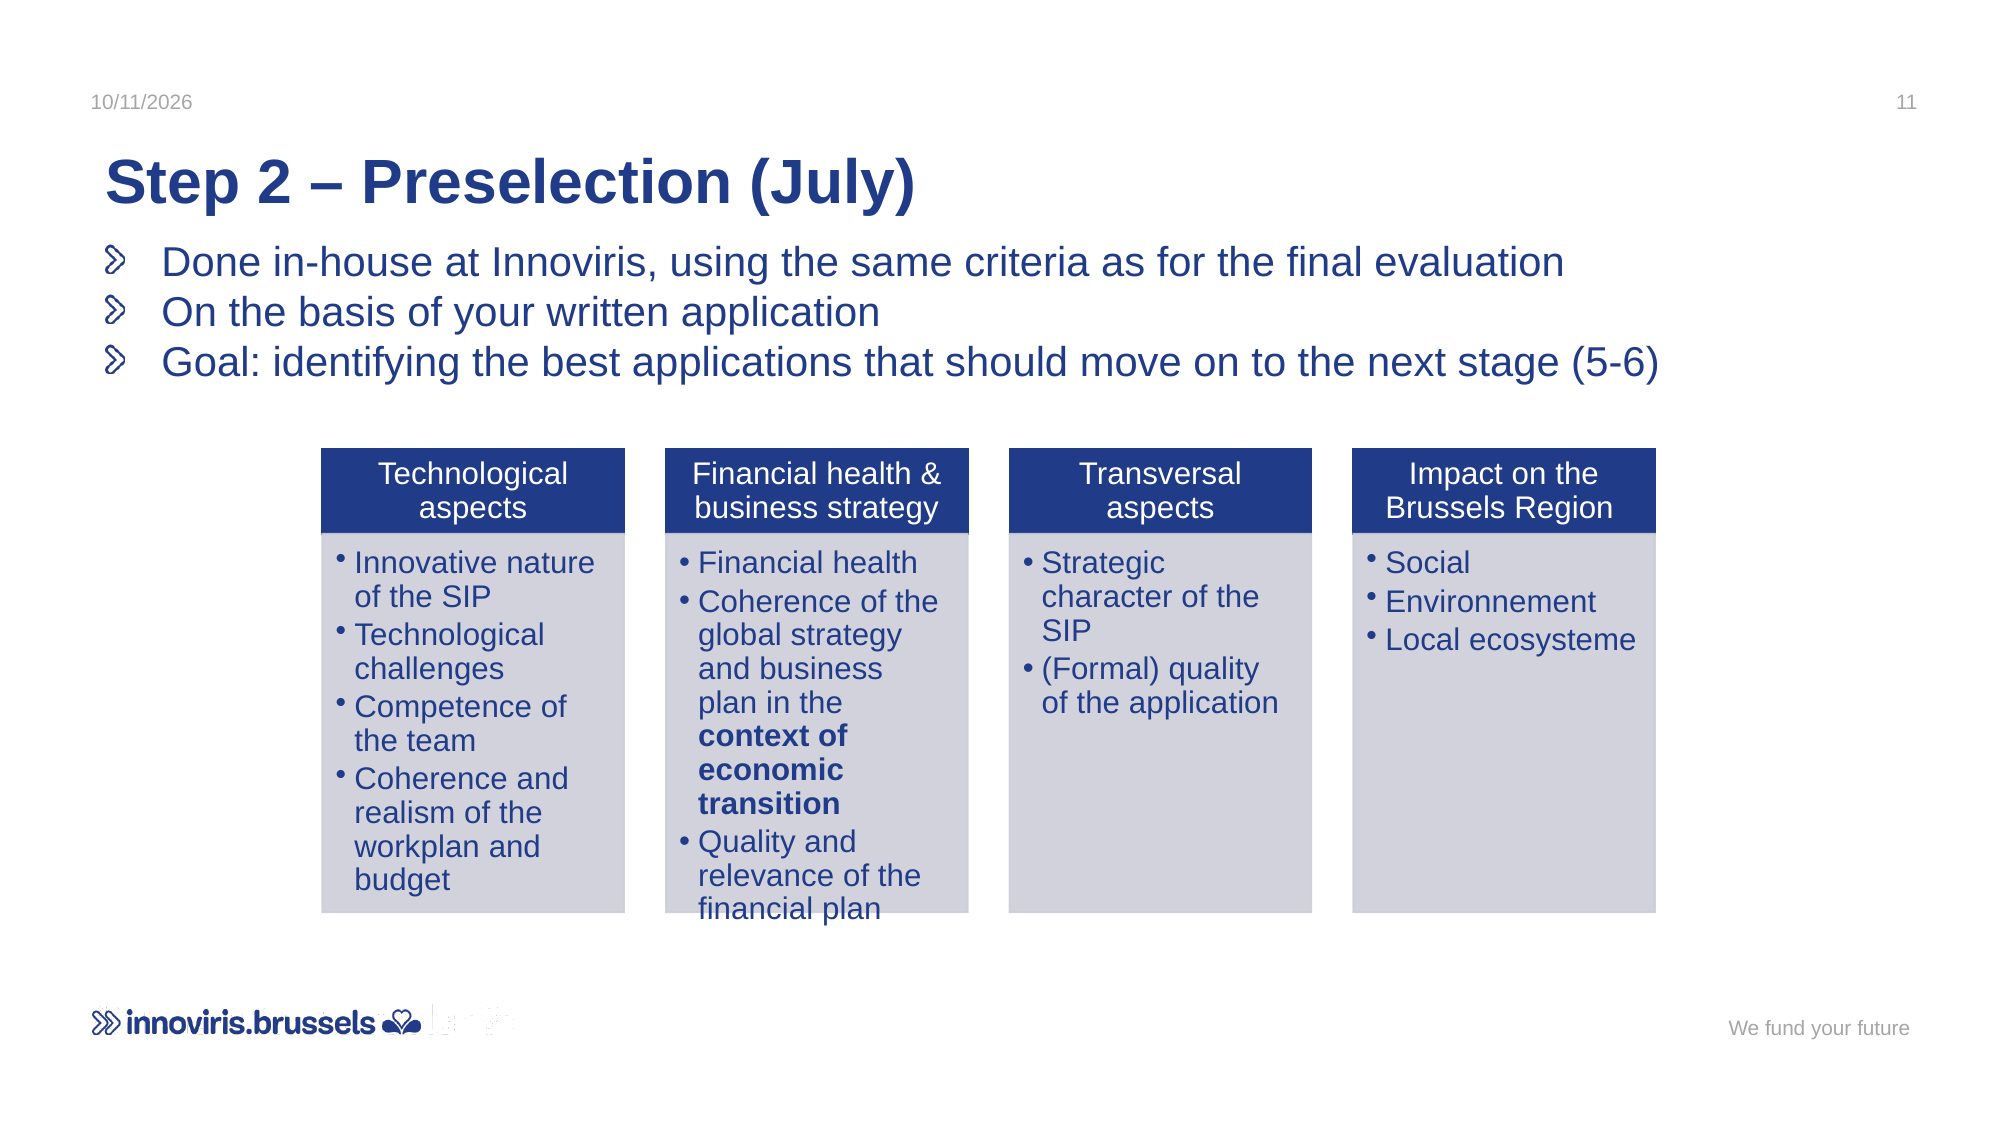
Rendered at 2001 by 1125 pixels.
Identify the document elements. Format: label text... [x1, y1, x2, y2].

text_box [321, 236, 1656, 1125]
picture [90, 1002, 321, 1035]
slide_number 11 [1482, 70, 1933, 131]
list Done in-house at Innoviris, using the same criteria as for the final evaluation On the basis of your written application Goal: identifying the best applications that should move on to the next stage (5-6) [90, 226, 1910, 495]
list Step 2 – Preselection (July) [90, 133, 1910, 225]
footer We fund your future [1656, 996, 1926, 1057]
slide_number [75, 70, 526, 131]
picture [105, 344, 125, 374]
picture [105, 294, 125, 324]
picture [105, 244, 125, 274]
